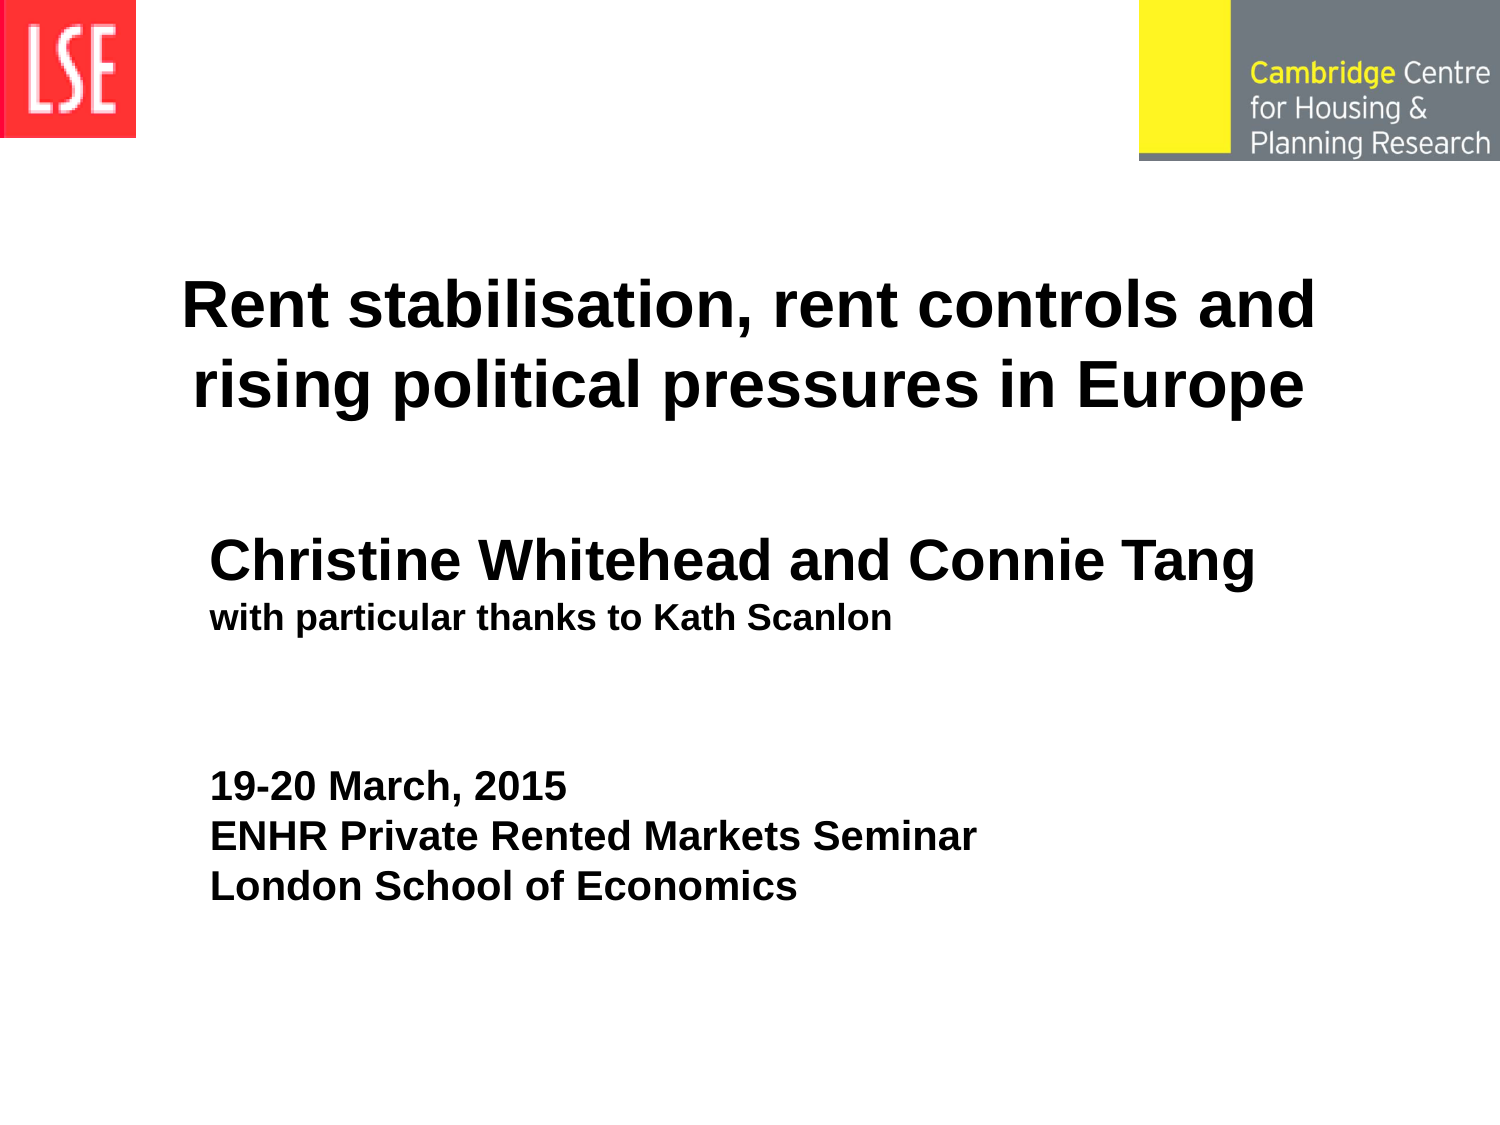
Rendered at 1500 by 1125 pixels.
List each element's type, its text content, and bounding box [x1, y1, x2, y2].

text_box Christine Whitehead and Connie Tang with particular thanks to Kath Scanlon [194, 515, 1424, 715]
picture [1139, 0, 1500, 162]
title Rent stabilisation, rent controls and rising political pressures in Europe [112, 219, 1388, 461]
picture [0, 0, 136, 138]
subtitle 19-20 March, 2015 ENHR Private Rented Markets Seminar London School of Economics [194, 751, 1245, 953]
